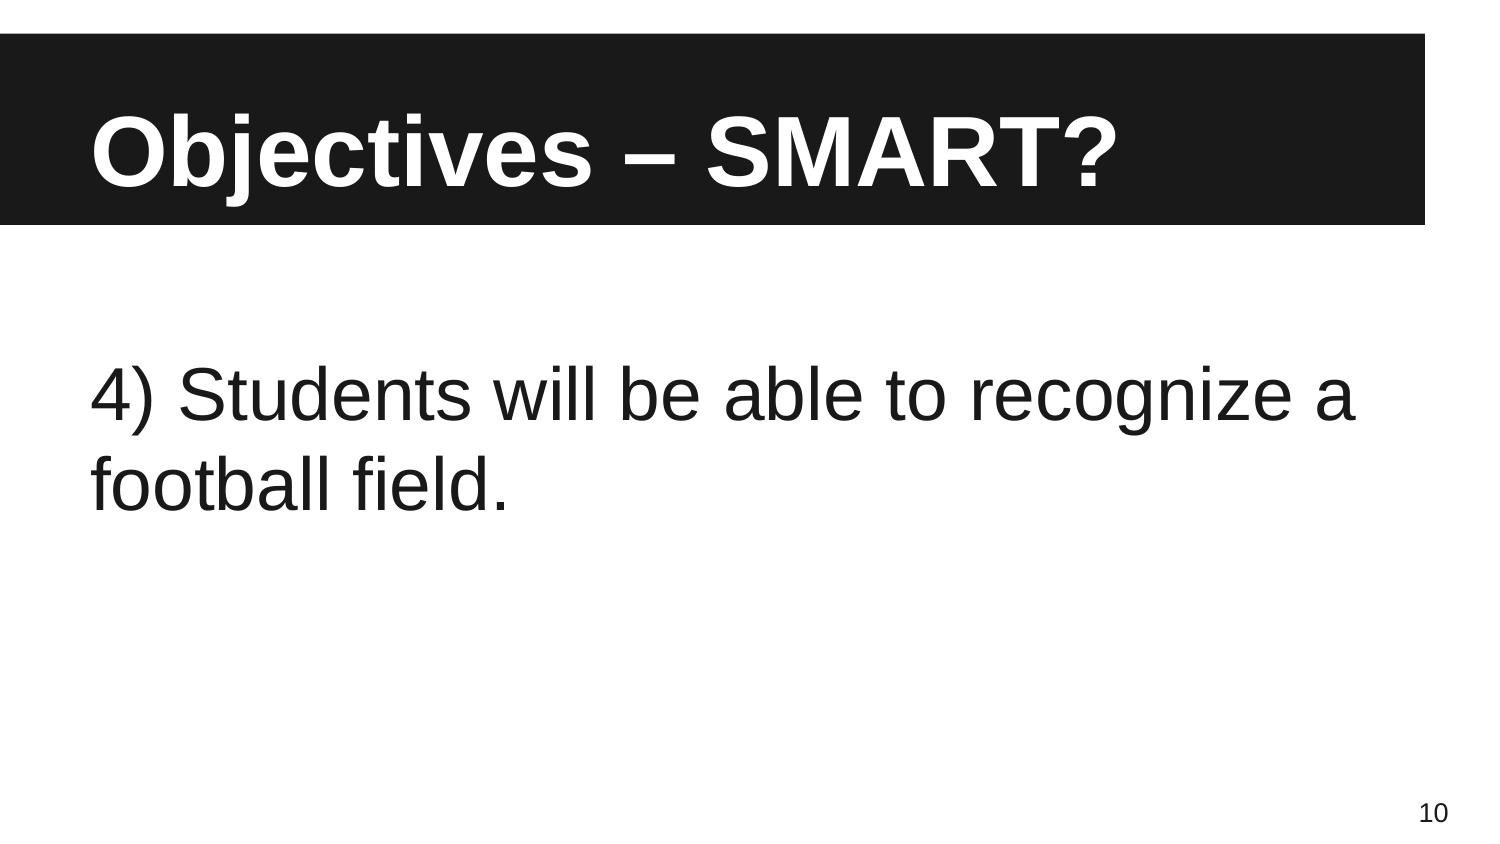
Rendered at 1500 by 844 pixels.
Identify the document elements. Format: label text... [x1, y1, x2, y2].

title Objectives – SMART? [75, 33, 1425, 222]
list 4) Students will be able to recognize a football field. [75, 330, 1425, 808]
slide_number 10 [1403, 779, 1494, 844]
